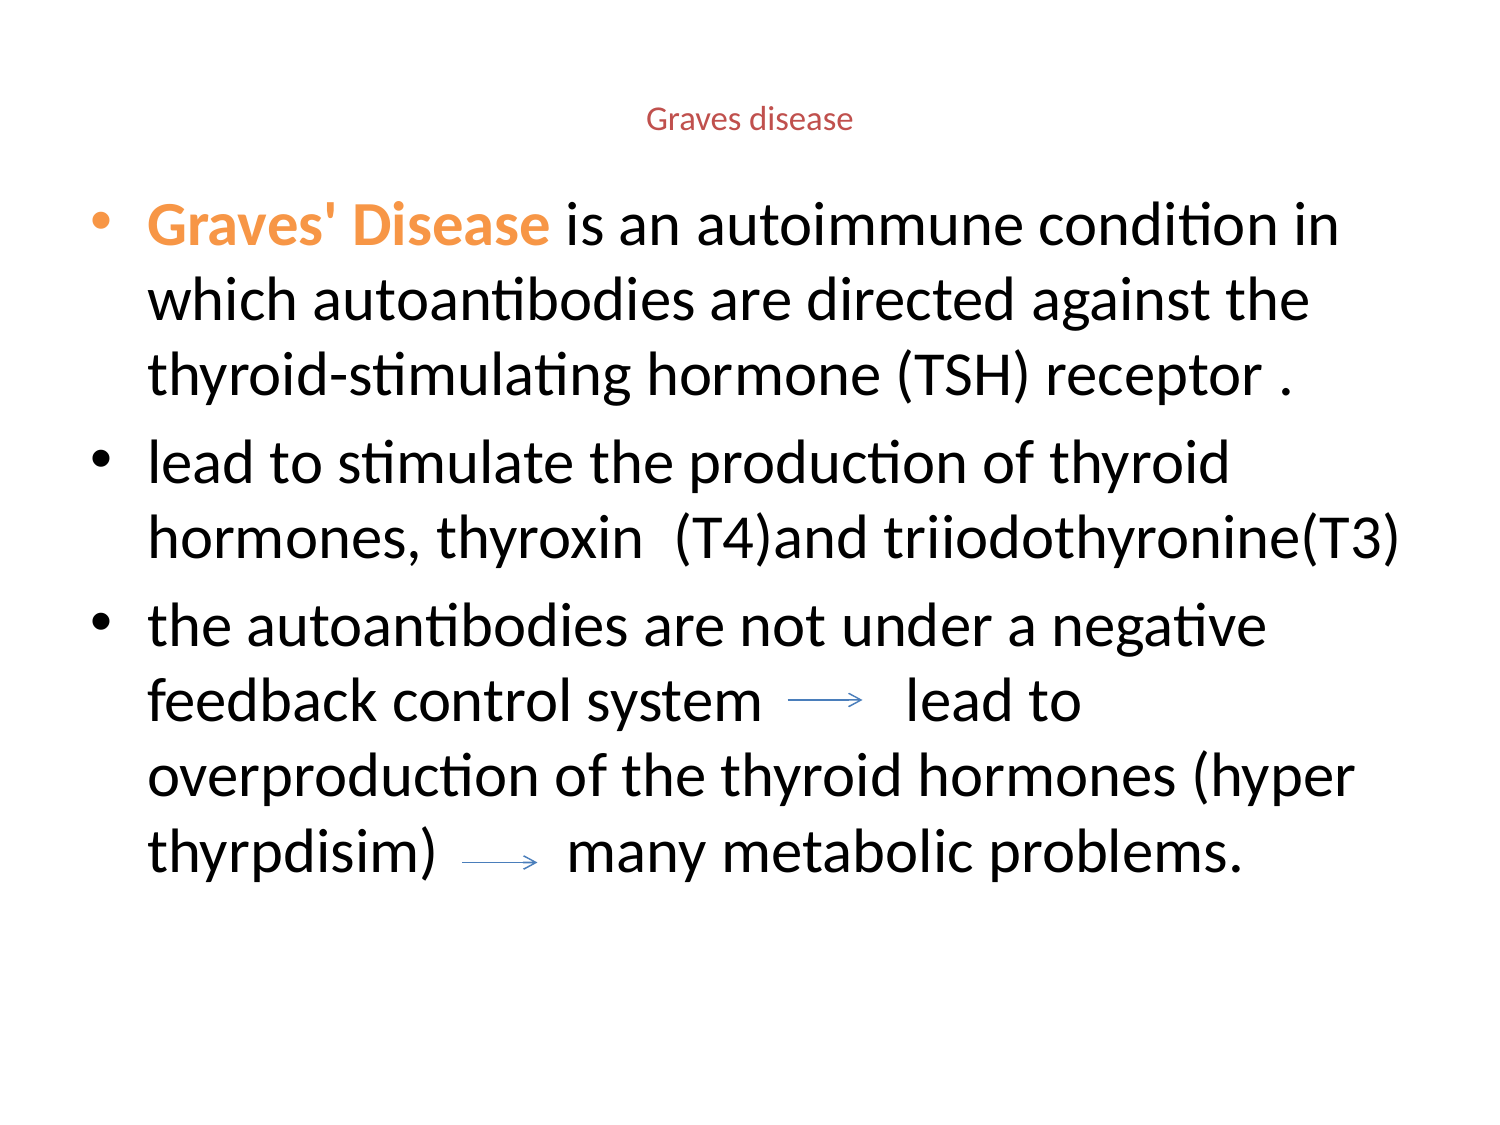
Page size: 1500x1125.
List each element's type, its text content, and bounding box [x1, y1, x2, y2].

list Graves' Disease is an autoimmune condition in which autoantibodies are directed against the thyroid-stimulating hormone (TSH) receptor . lead to stimulate the production of thyroid hormones, thyroxin (T4)and triiodothyronine(T3) the autoantibodies are not under a negative feedback control system lead to overproduction of the thyroid hormones (hyper thyrpdisim) many metabolic problems. [75, 174, 1425, 1005]
title Graves disease [75, 45, 1425, 174]
